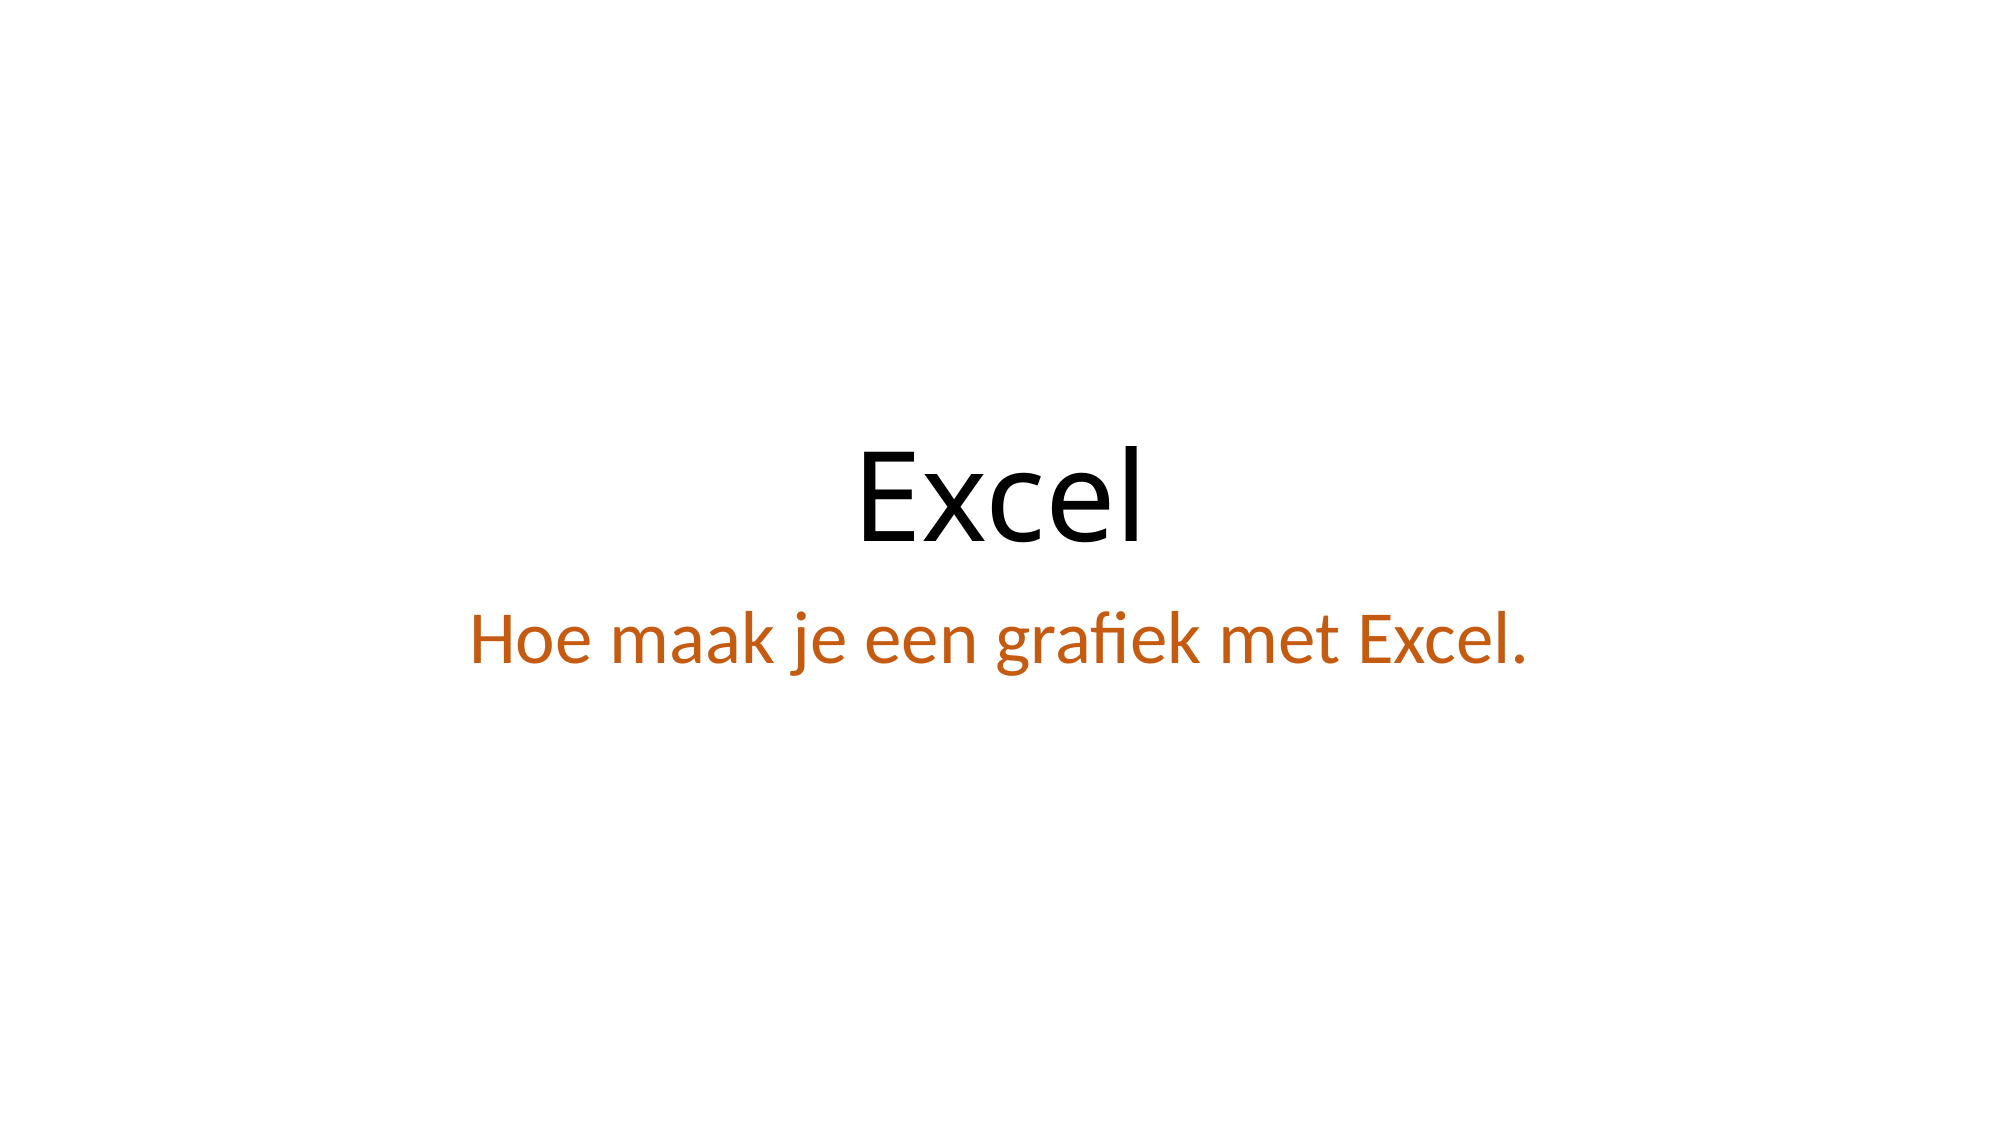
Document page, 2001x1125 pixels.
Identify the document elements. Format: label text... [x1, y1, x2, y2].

title Excel [249, 184, 1750, 576]
subtitle Hoe maak je een grafiek met Excel. [249, 590, 1750, 863]
